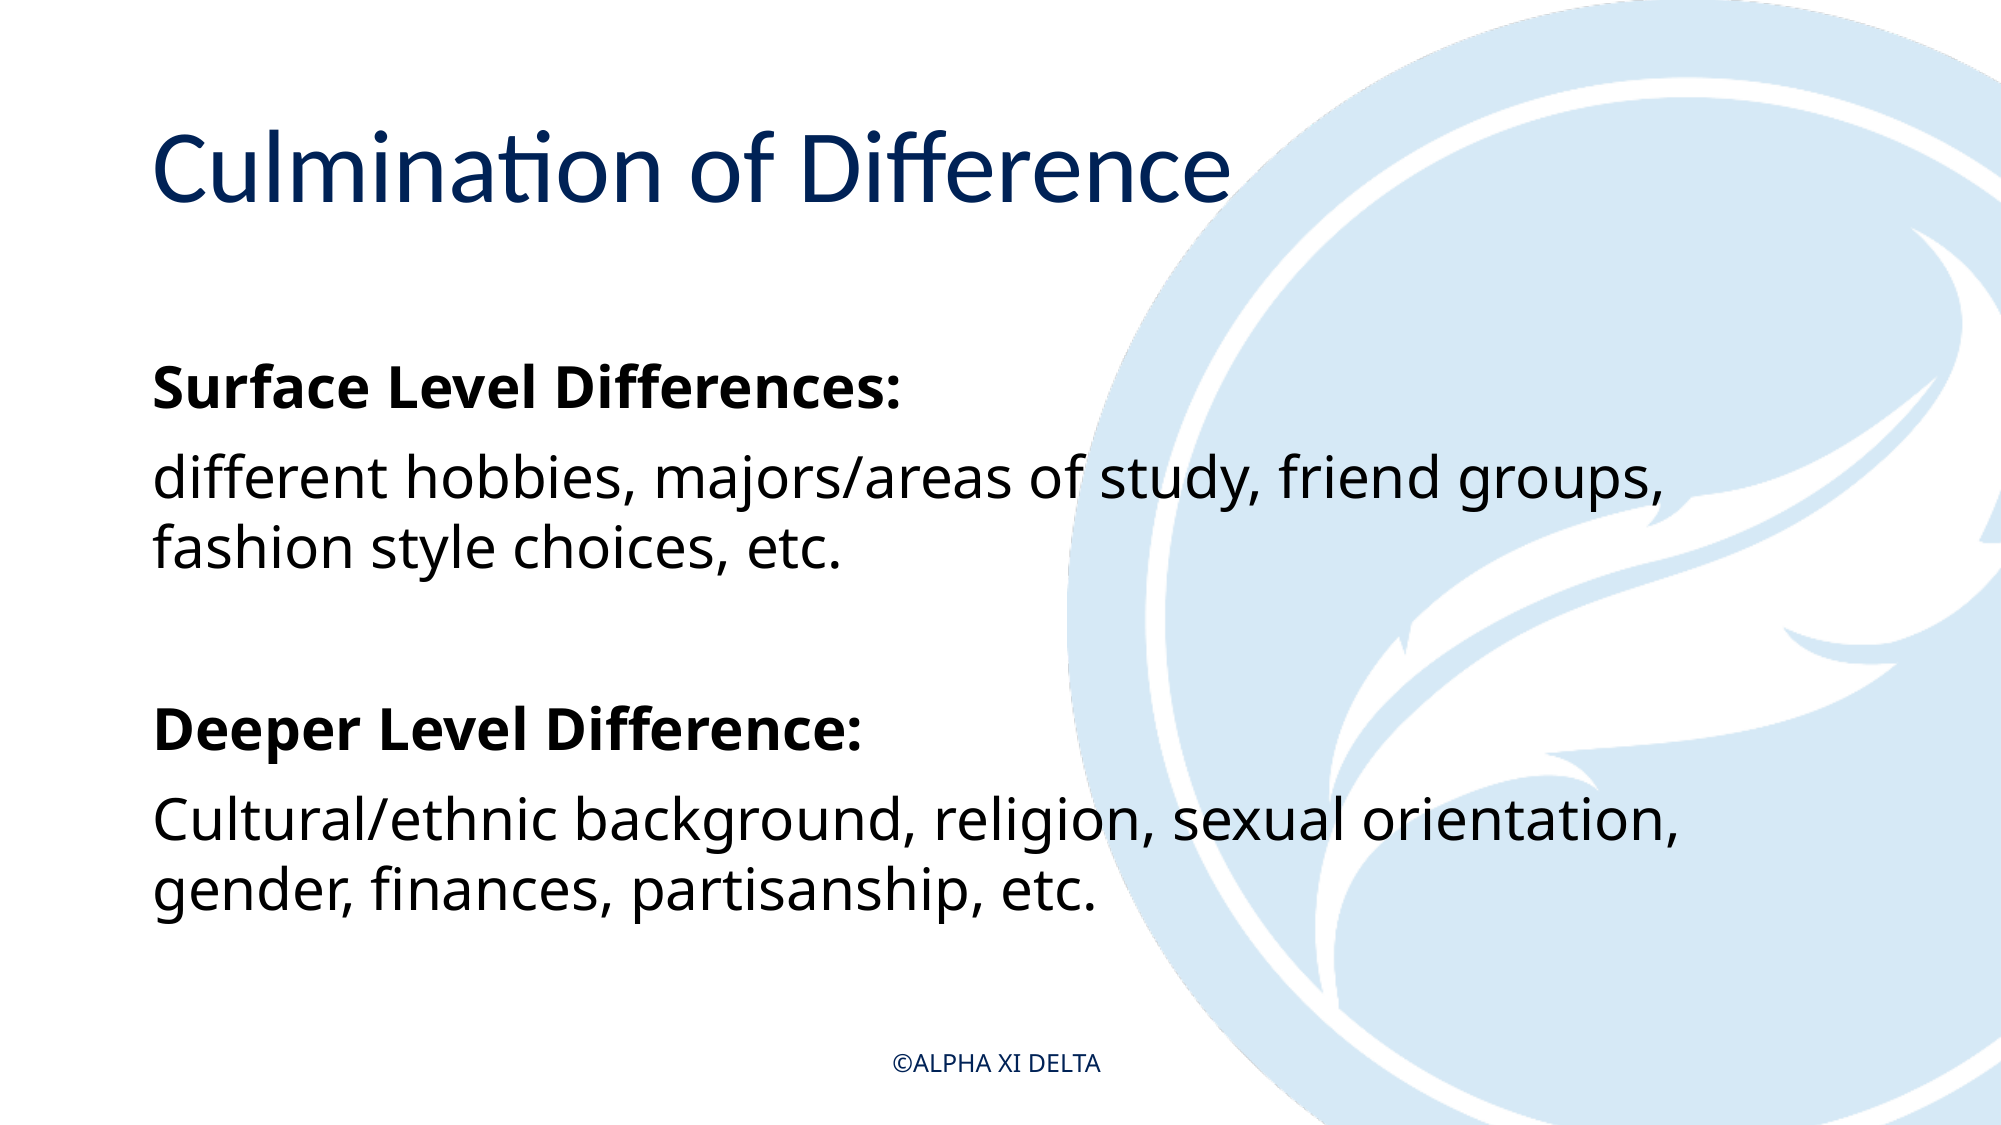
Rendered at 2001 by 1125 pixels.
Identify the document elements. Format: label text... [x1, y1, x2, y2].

list Surface Level Differences: different hobbies, majors/areas of study, friend groups, fashion style choices, etc. Deeper Level Difference: Cultural/ethnic background, religion, sexual orientation, gender, finances, partisanship, etc. [137, 253, 1879, 1020]
footer ©ALPHA XI DELTA [137, 1032, 1863, 1092]
title Culmination of Difference [137, 59, 1863, 278]
